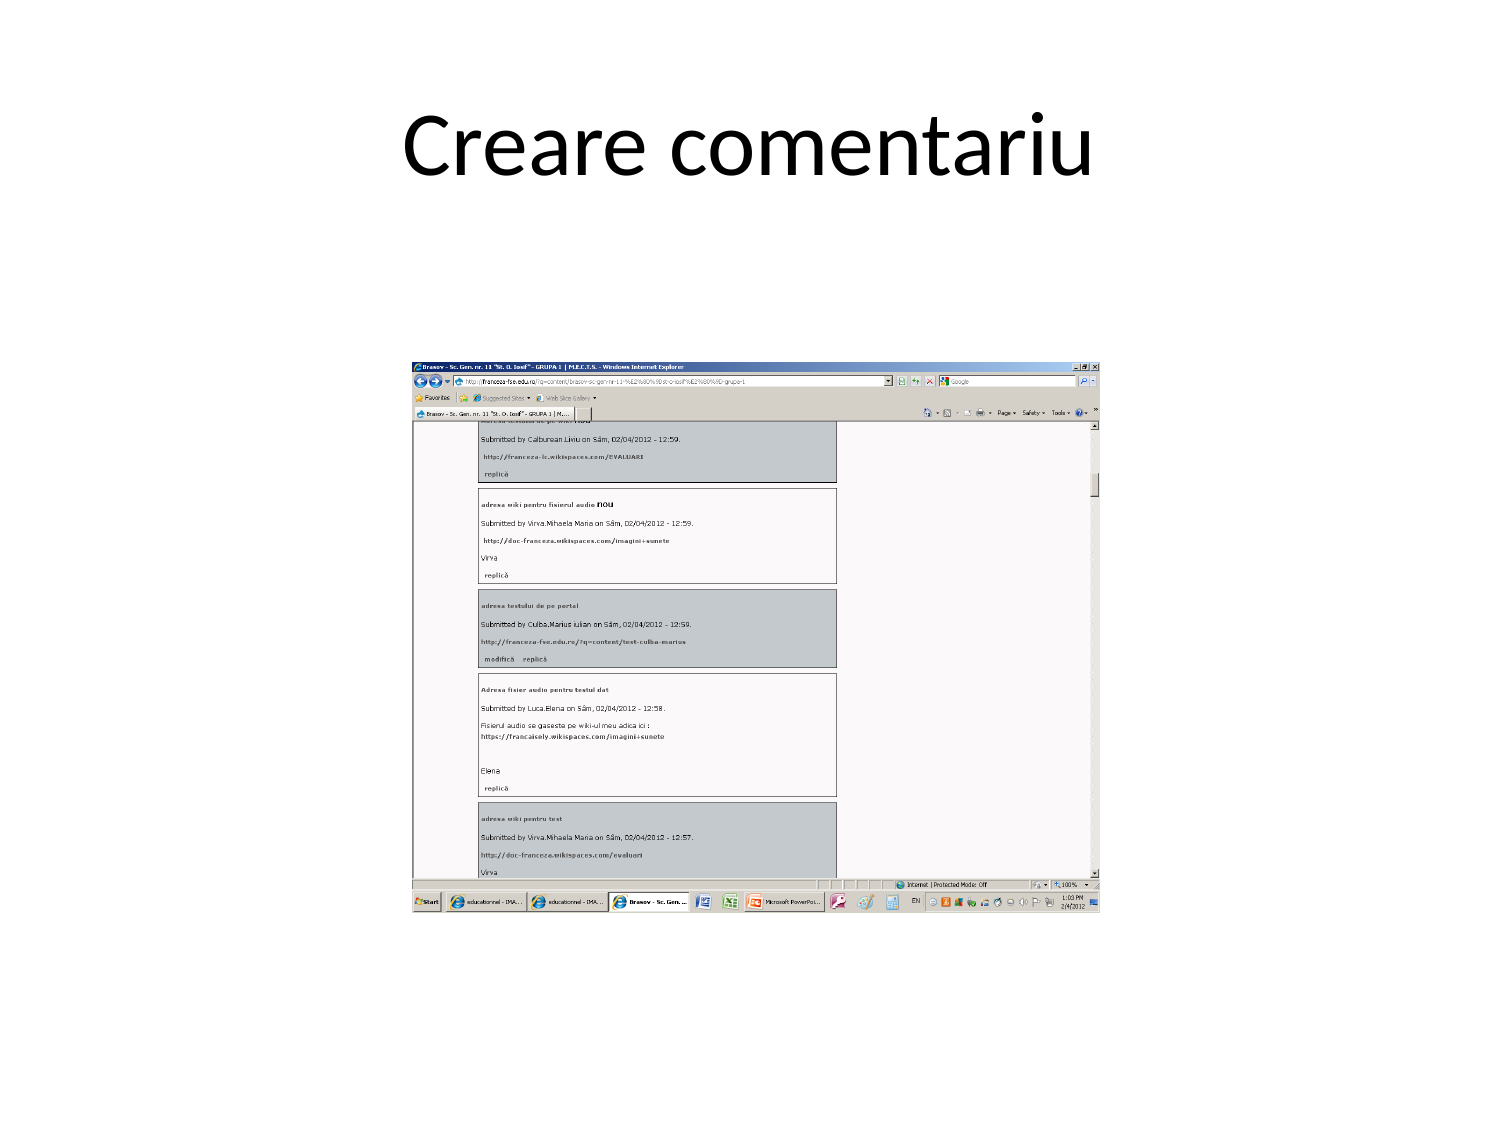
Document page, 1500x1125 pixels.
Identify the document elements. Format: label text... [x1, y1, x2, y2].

title Creare comentariu [75, 45, 1425, 233]
picture [412, 362, 1101, 913]
